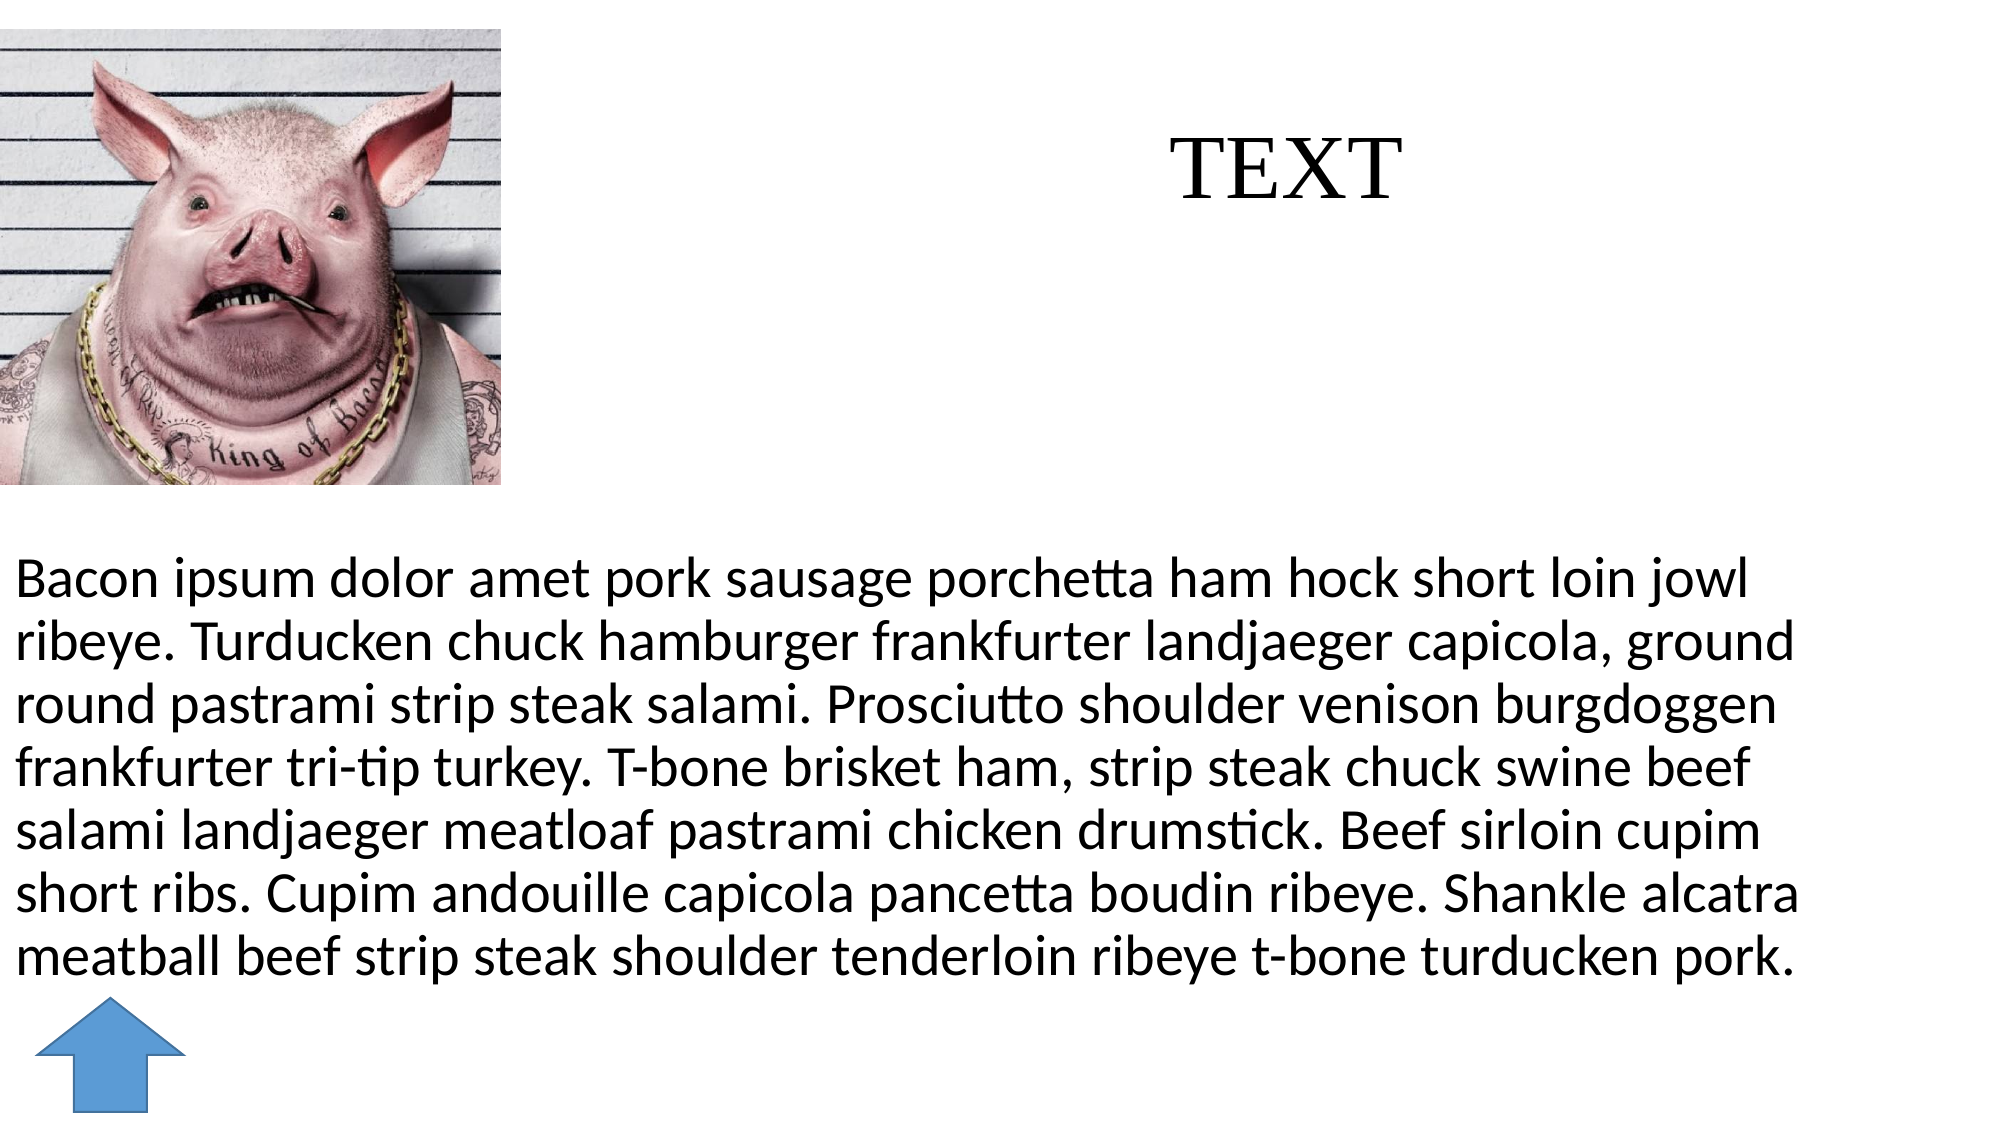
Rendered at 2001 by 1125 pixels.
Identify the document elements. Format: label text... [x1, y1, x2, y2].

picture [0, 29, 501, 485]
title TEXT [711, 59, 1863, 278]
list Bacon ipsum dolor amet pork sausage porchetta ham hock short loin jowl ribeye. Turducken chuck hamburger frankfurter landjaeger capicola, ground round pastrami strip steak salami. Prosciutto shoulder venison burgdoggen frankfurter tri-tip turkey. T-bone brisket ham, strip steak chuck swine beef salami landjaeger meatloaf pastrami chicken drumstick. Beef sirloin cupim short ribs. Cupim andouille capicola pancetta boudin ribeye. Shankle alcatra meatball beef strip steak shoulder tenderloin ribeye t-bone turducken pork. [0, 539, 1863, 1068]
text_box [34, 996, 187, 1113]
